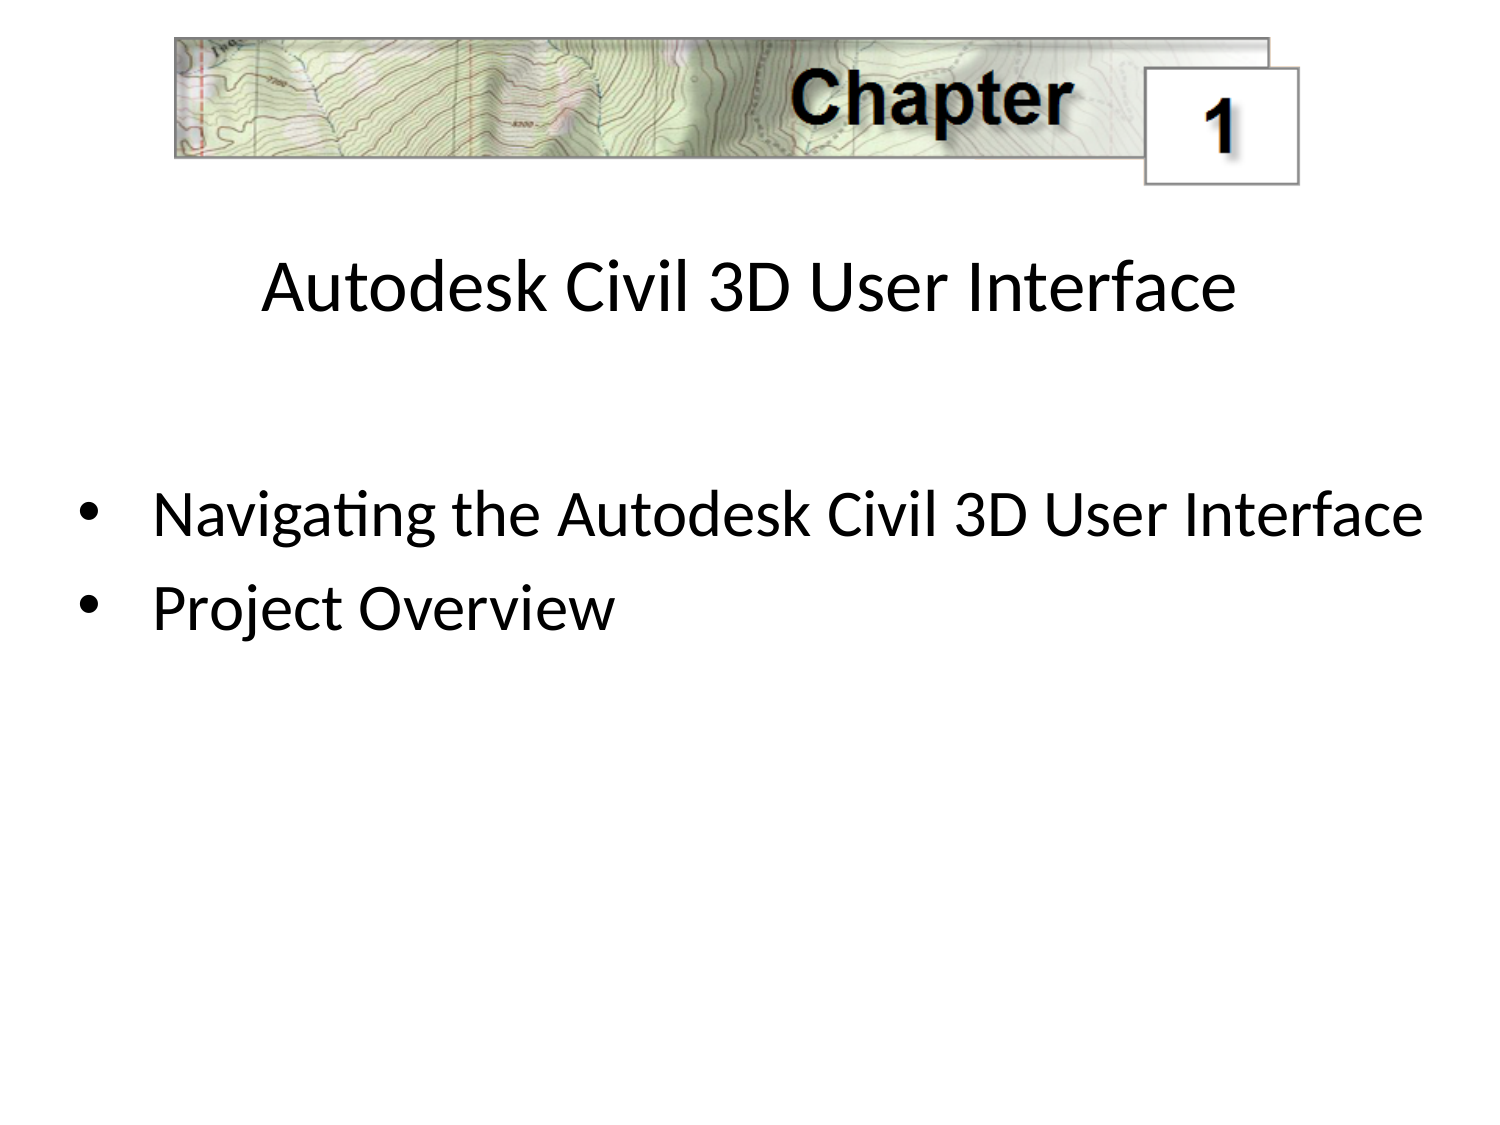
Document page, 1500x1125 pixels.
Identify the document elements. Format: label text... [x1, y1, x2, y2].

title Autodesk Civil 3D User Interface [75, 212, 1425, 350]
subtitle Navigating the Autodesk Civil 3D User Interface Project Overview [62, 462, 1463, 750]
picture [174, 37, 1324, 213]
